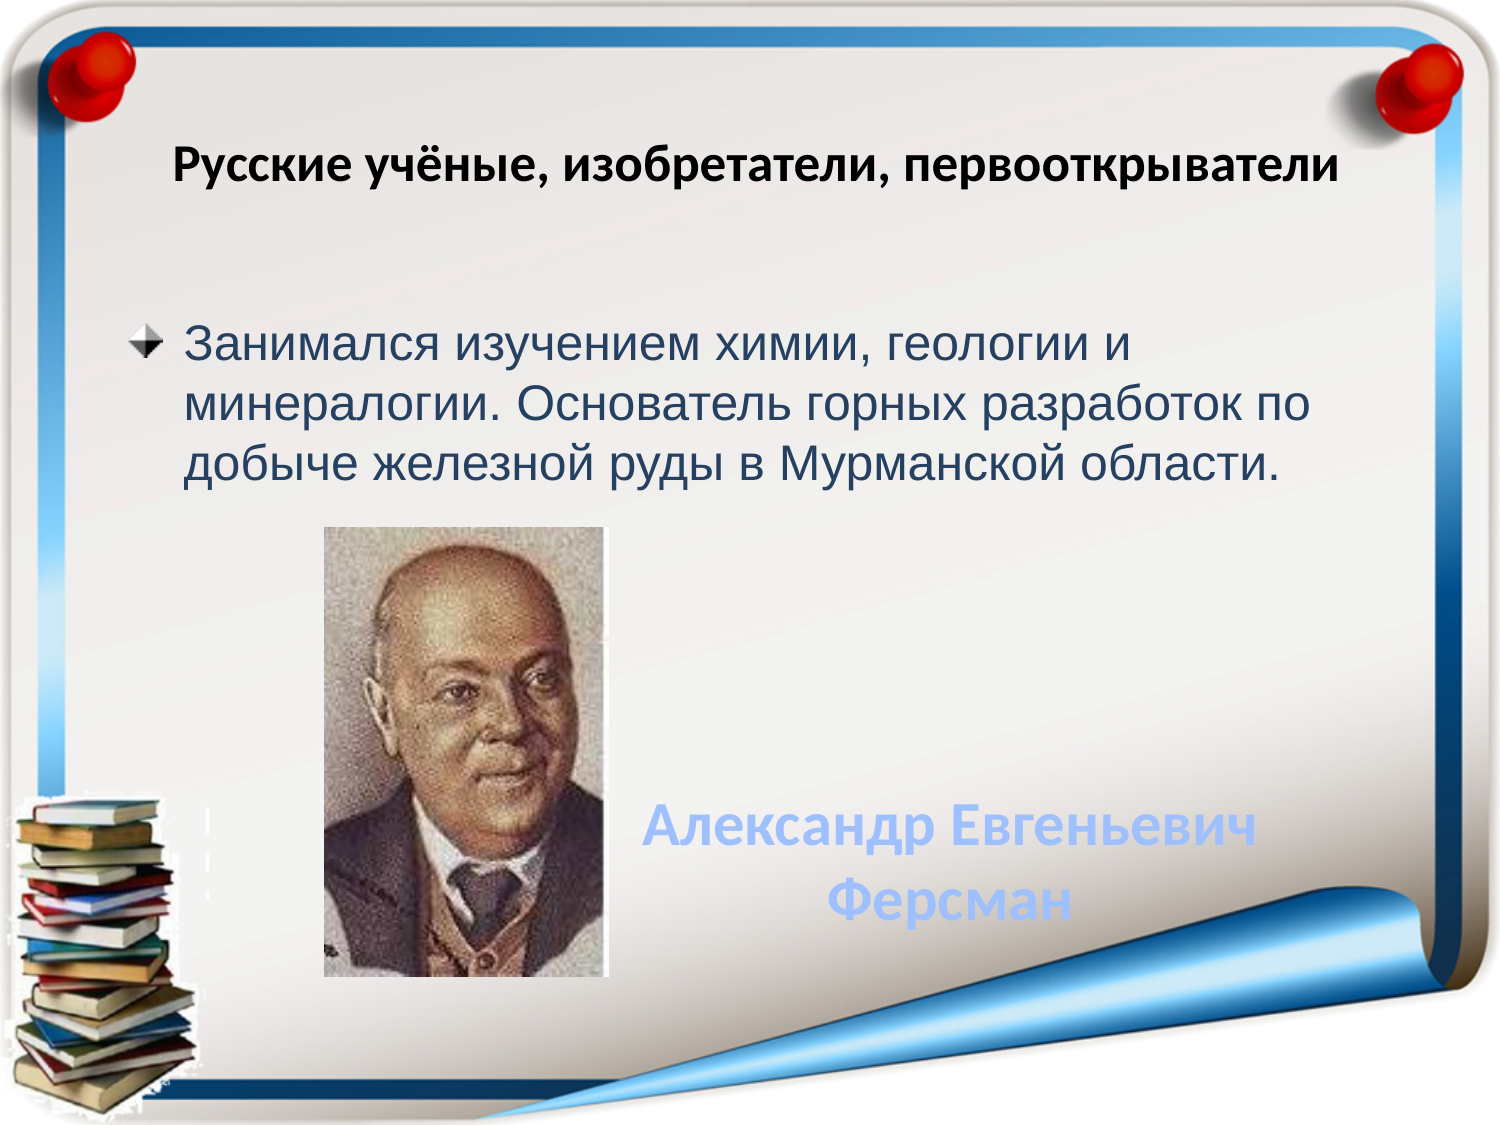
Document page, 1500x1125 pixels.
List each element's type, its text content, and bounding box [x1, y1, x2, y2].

text_box Александр Евгеньевич Ферсман [613, 775, 1376, 941]
list Занимался изучением химии, геологии и минералогии. Основатель горных разработок по добыче железной руды в Мурманской области. [111, 302, 1402, 492]
picture [0, 0, 1500, 1125]
title Русские учёные, изобретатели, первооткрыватели [135, 90, 1378, 230]
